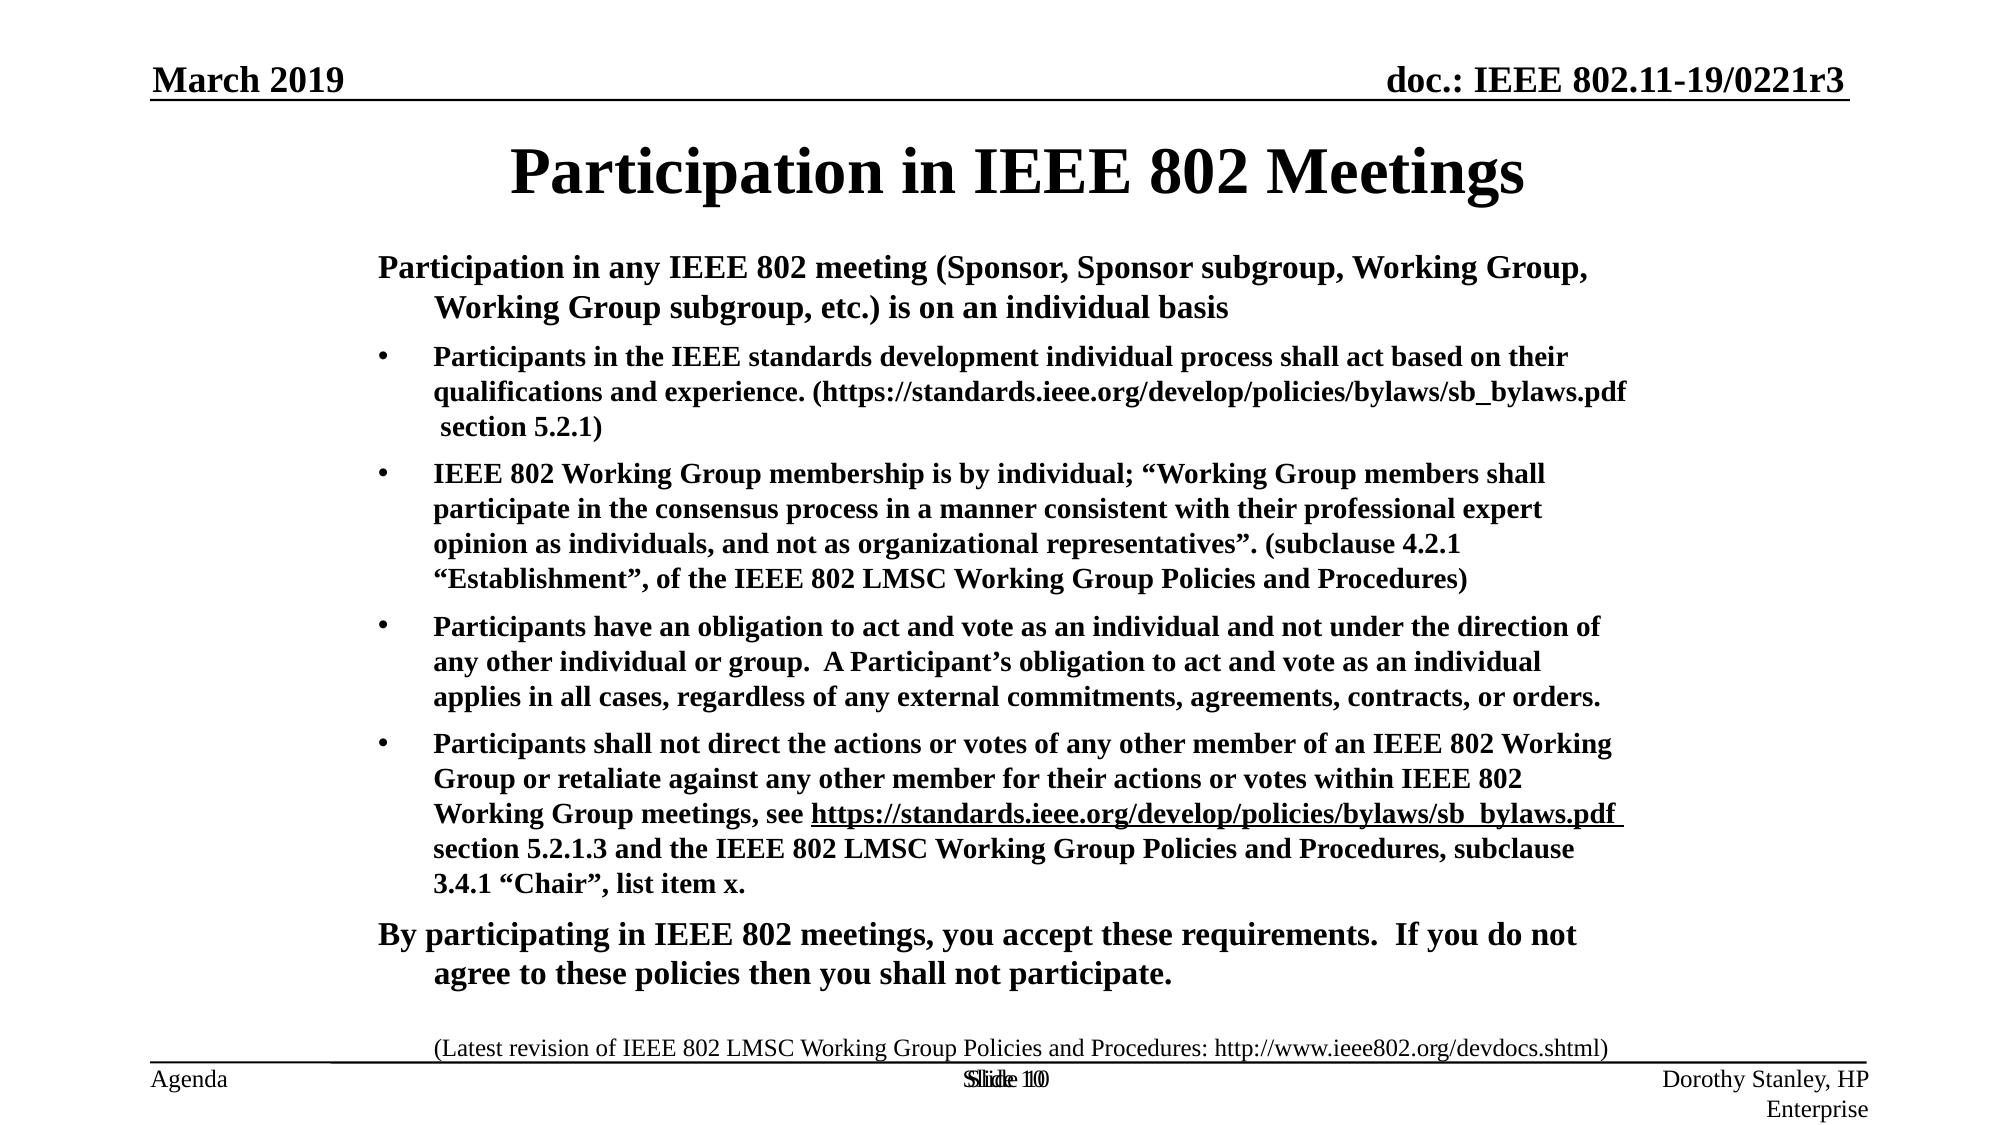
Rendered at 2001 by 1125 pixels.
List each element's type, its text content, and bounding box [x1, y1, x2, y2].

title Participation in IEEE 802 Meetings [362, 72, 1675, 263]
footer Dorothy Stanley, HP Enterprise [1609, 1062, 1869, 1093]
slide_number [152, 54, 567, 100]
text_box Participation in any IEEE 802 meeting (Sponsor, Sponsor subgroup, Working Group, Working Group subgroup, etc.) is on an individual basis Participants in the IEEE standards development individual process shall act based on their qualifications and experience. (https://standards.ieee.org/develop/policies/bylaws/sb_bylaws.pdf section 5.2.1) IEEE 802 Working Group membership is by individual; “Working Group members shall participate in the consensus process in a manner consistent with their professional expert opinion as individuals, and not as organizational representatives”. (subclause 4.2.1 “Establishment”, of the IEEE 802 LMSC Working Group Policies and Procedures) Participants have an obligation to act and vote as an individual and not under the direction of any other individual or group. A Participant’s obligation to act and vote as an individual applies in all cases, regardless of any external commitments, agreements, contracts, or orders. Participants shall not direct the actions or votes of any other member of an IEEE 802 Working Group or retaliate against any other member for their actions or votes within IEEE 802 Working Group meetings, see https://standards.ieee.org/develop/policies/bylaws/sb_bylaws.pdf section 5.2.1.3 and the IEEE 802 LMSC Working Group Policies and Procedures, subclause 3.4.1 “Chair”, list item x. By participating in IEEE 802 meetings, you accept these requirements. If you do not agree to these policies then you shall not participate. (Latest revision of IEEE 802 LMSC Working Group Policies and Procedures: http://www.ieee802.org/devdocs.shtml) [362, 237, 1650, 995]
text_box Slide 10 [962, 1062, 1050, 1122]
slide_number Slide 10 [964, 1062, 1053, 1093]
